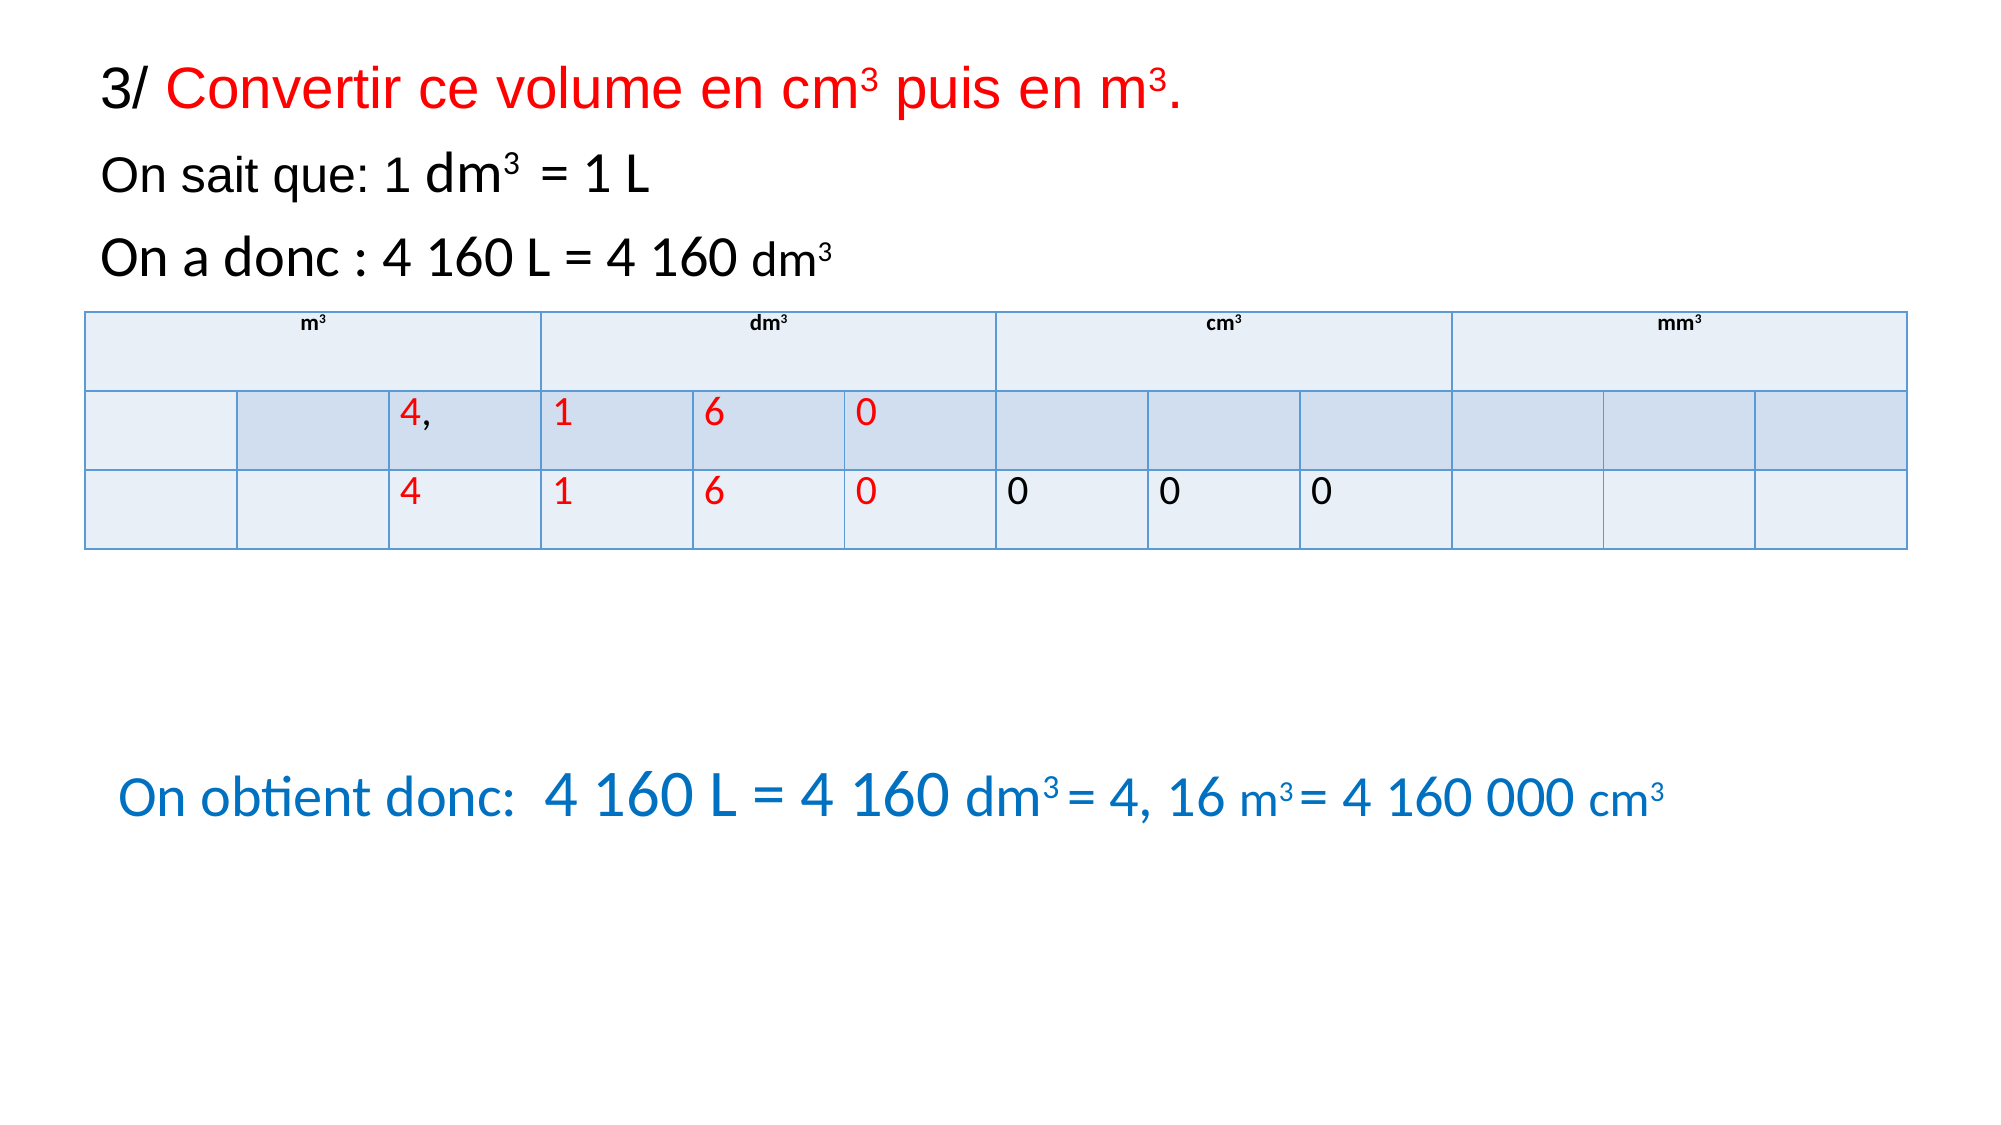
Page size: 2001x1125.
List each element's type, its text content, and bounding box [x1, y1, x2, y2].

table_header mm3 [1453, 313, 1906, 390]
table_cell [1604, 392, 1754, 469]
table_cell [1149, 392, 1299, 469]
table_header dm3 [542, 313, 995, 390]
table_cell [238, 392, 388, 469]
table_cell 1 [542, 471, 692, 548]
table_cell 1 [542, 392, 692, 469]
table_cell [1453, 471, 1603, 548]
table_cell [1756, 471, 1906, 548]
table_header cm3 [997, 313, 1451, 390]
table_cell 0 [997, 471, 1147, 548]
table_cell [86, 392, 236, 469]
list 3/ Convertir ce volume en cm3 puis en m3. On sait que: 1 dm3 = 1 L On a donc : 4 160 L = 4 160 dm3 On obtient donc: 4 160 L = 4 160 dm3 = 4, 16 m3 = 4 160 000 cm3 [85, 550, 1863, 1014]
table_cell [238, 471, 388, 548]
table_cell [1453, 392, 1603, 469]
table_cell 0 [845, 392, 995, 469]
table_cell 6 [694, 392, 844, 469]
table_cell [1301, 392, 1451, 469]
list 3/ Convertir ce volume en cm3 puis en m3. On sait que: 1 dm3 = 1 L On a donc : 4 160 L = 4 160 dm3 On obtient donc: 4 160 L = 4 160 dm3 = 4, 16 m3 = 4 160 000 cm3 [85, 50, 1863, 311]
table_header m3 [86, 313, 540, 390]
table_cell 4 [390, 471, 540, 548]
table_cell 4, [390, 392, 540, 469]
table_cell 6 [694, 471, 844, 548]
table_cell 0 [1149, 471, 1299, 548]
table_cell [1756, 392, 1906, 469]
table_cell [1604, 471, 1754, 548]
table_cell [86, 471, 236, 548]
table_cell [997, 392, 1147, 469]
table_cell 0 [1301, 471, 1451, 548]
table_cell 0 [845, 471, 995, 548]
